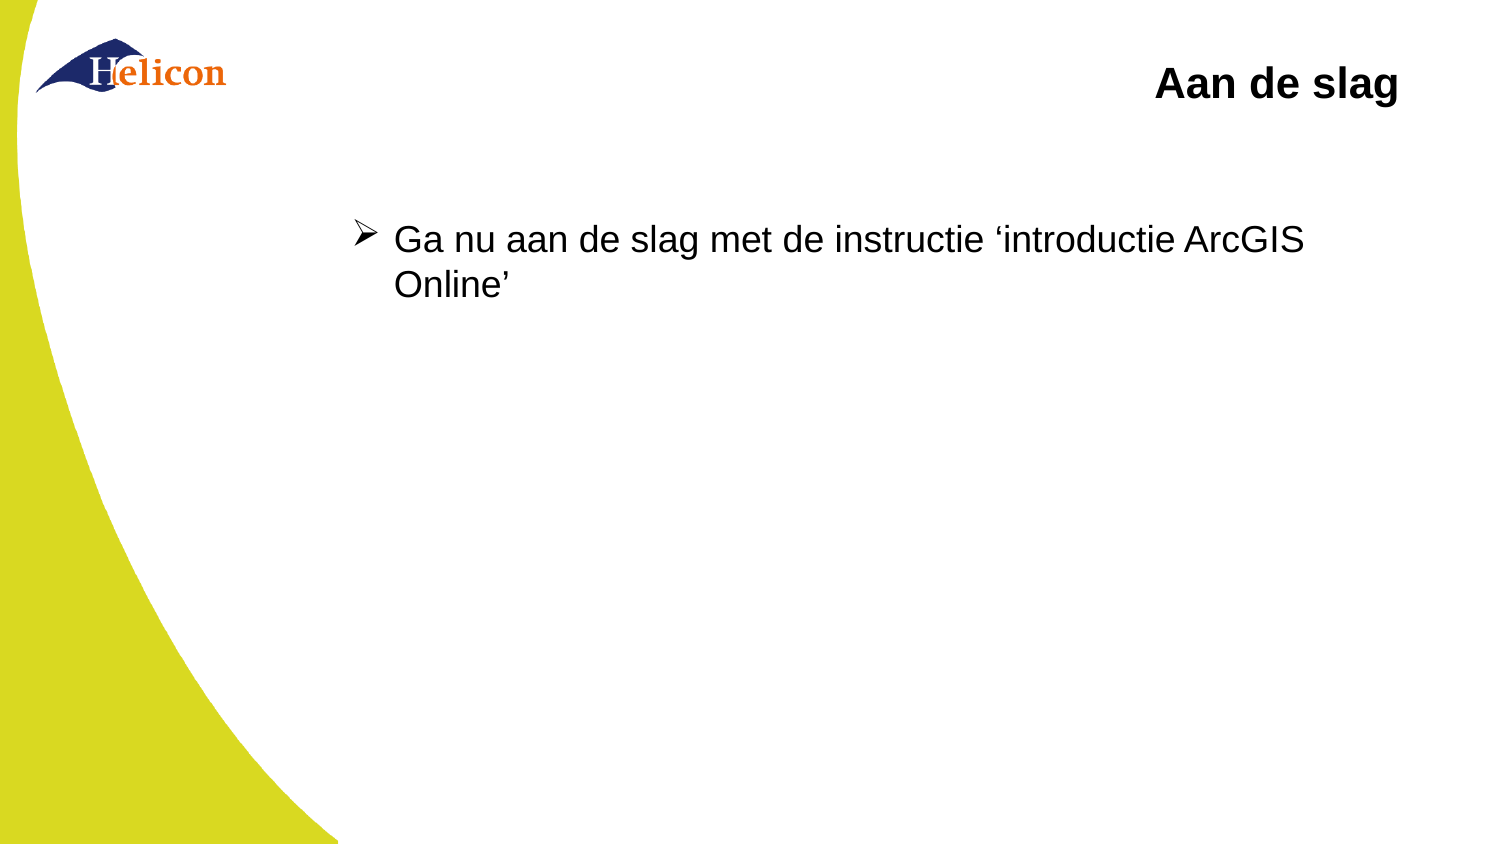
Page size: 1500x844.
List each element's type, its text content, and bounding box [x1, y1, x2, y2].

title Aan de slag [324, 40, 1415, 121]
list Ga nu aan de slag met de instructie ‘introductie ArcGIS Online’ [336, 147, 1425, 754]
picture [0, 0, 1500, 844]
